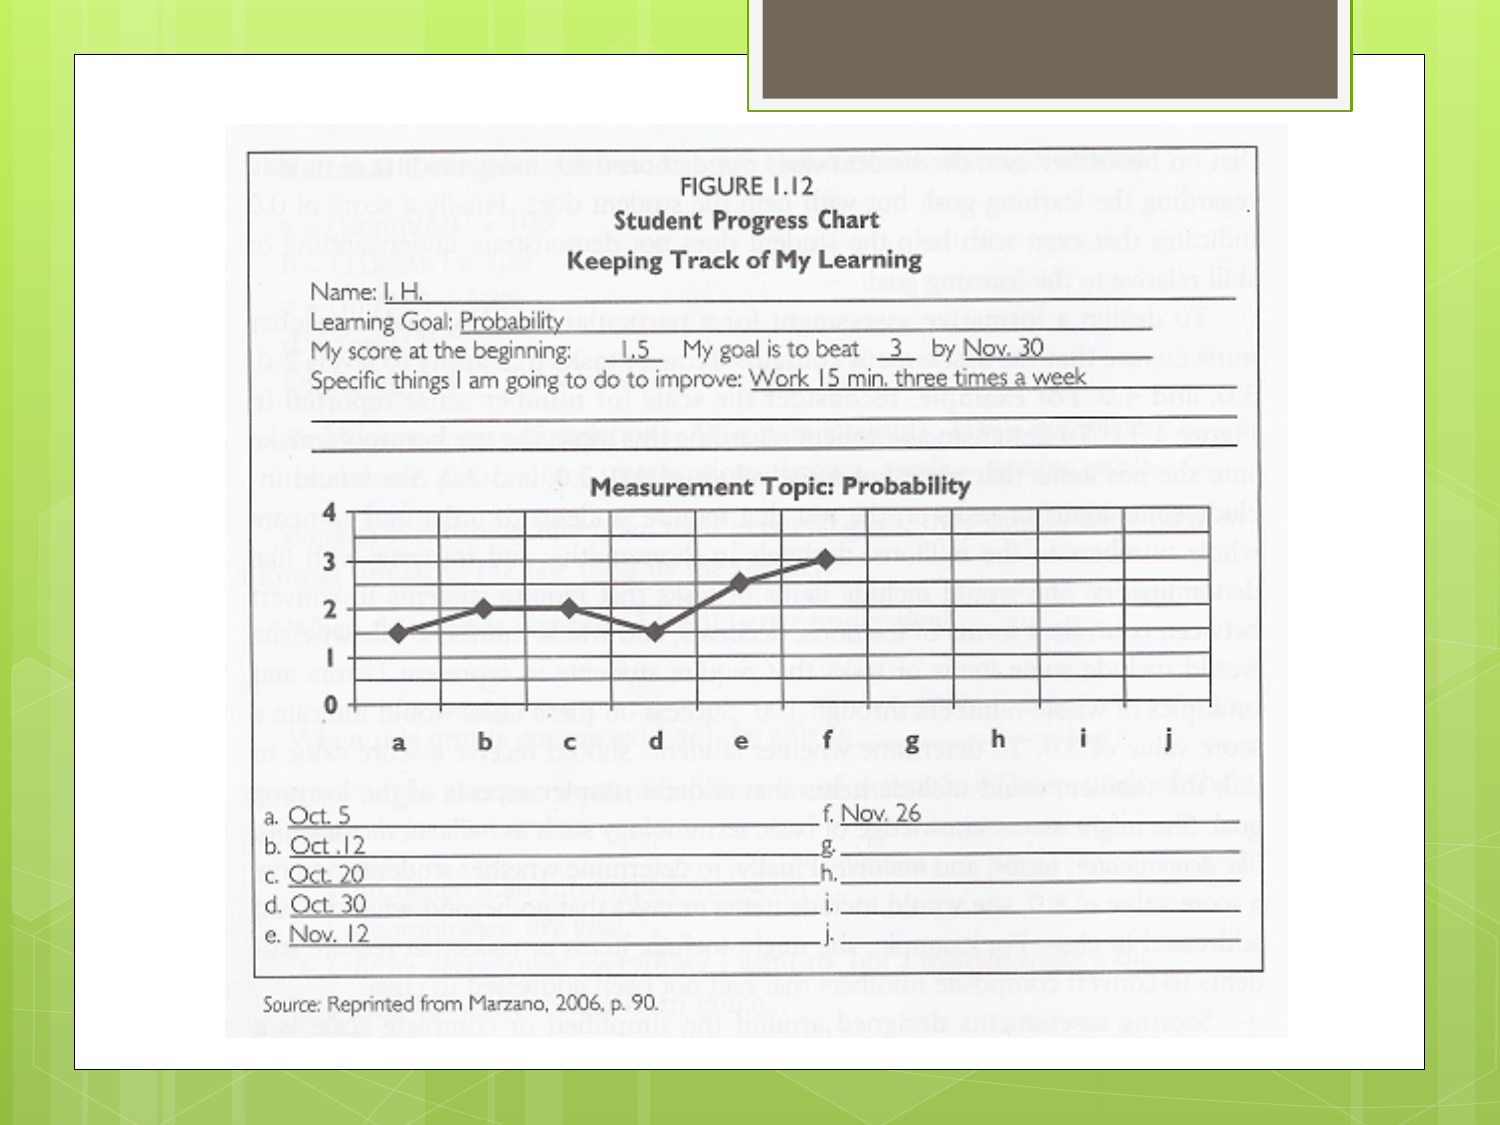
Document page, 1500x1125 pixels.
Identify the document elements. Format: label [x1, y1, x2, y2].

list [224, 124, 1288, 1038]
